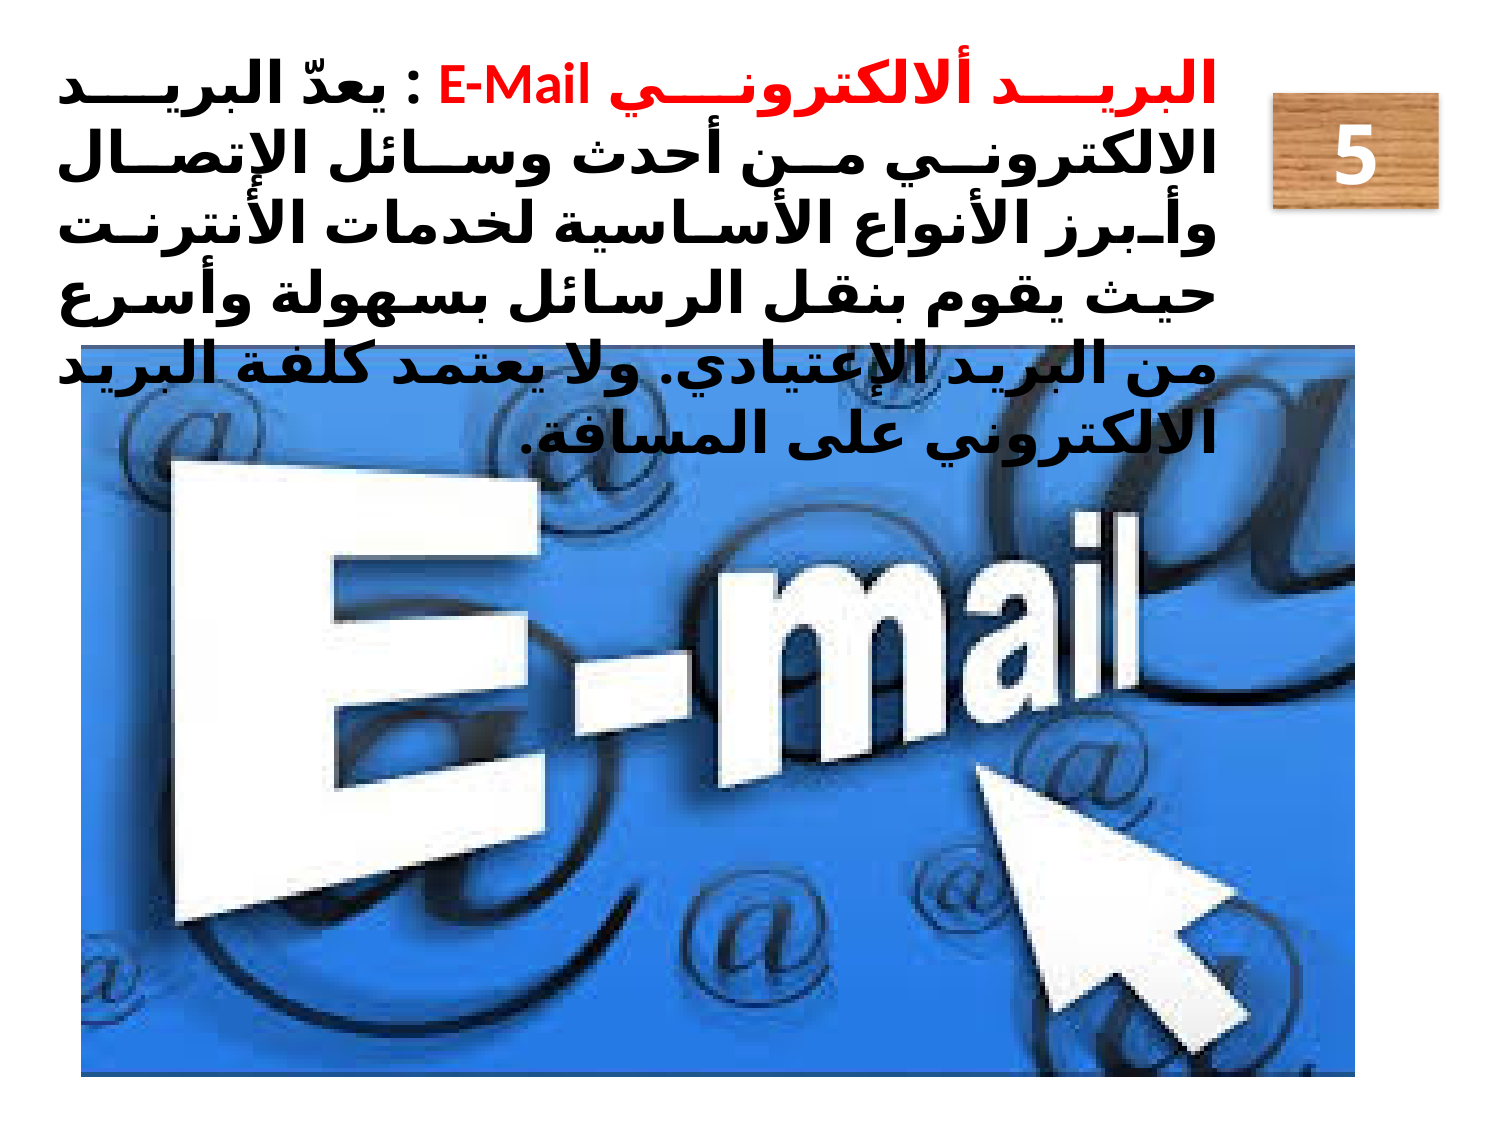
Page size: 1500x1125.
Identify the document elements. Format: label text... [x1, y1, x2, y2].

text_box 5 [1273, 93, 1363, 209]
text_box البريد ألالكتروني E-Mail : يعدّ البريد الالكتروني من أحدث وسائل الإتصال وأبرز الأنواع الأساسية لخدمات الأنترنت حيث يقوم بنقل الرسائل بسهولة وأسرع من البريد الإعتيادي. ولا يعتمد كلفة البريد الالكتروني على المسافة. [41, 38, 1235, 473]
picture [80, 345, 1355, 1077]
text_box [1363, 0, 1500, 346]
